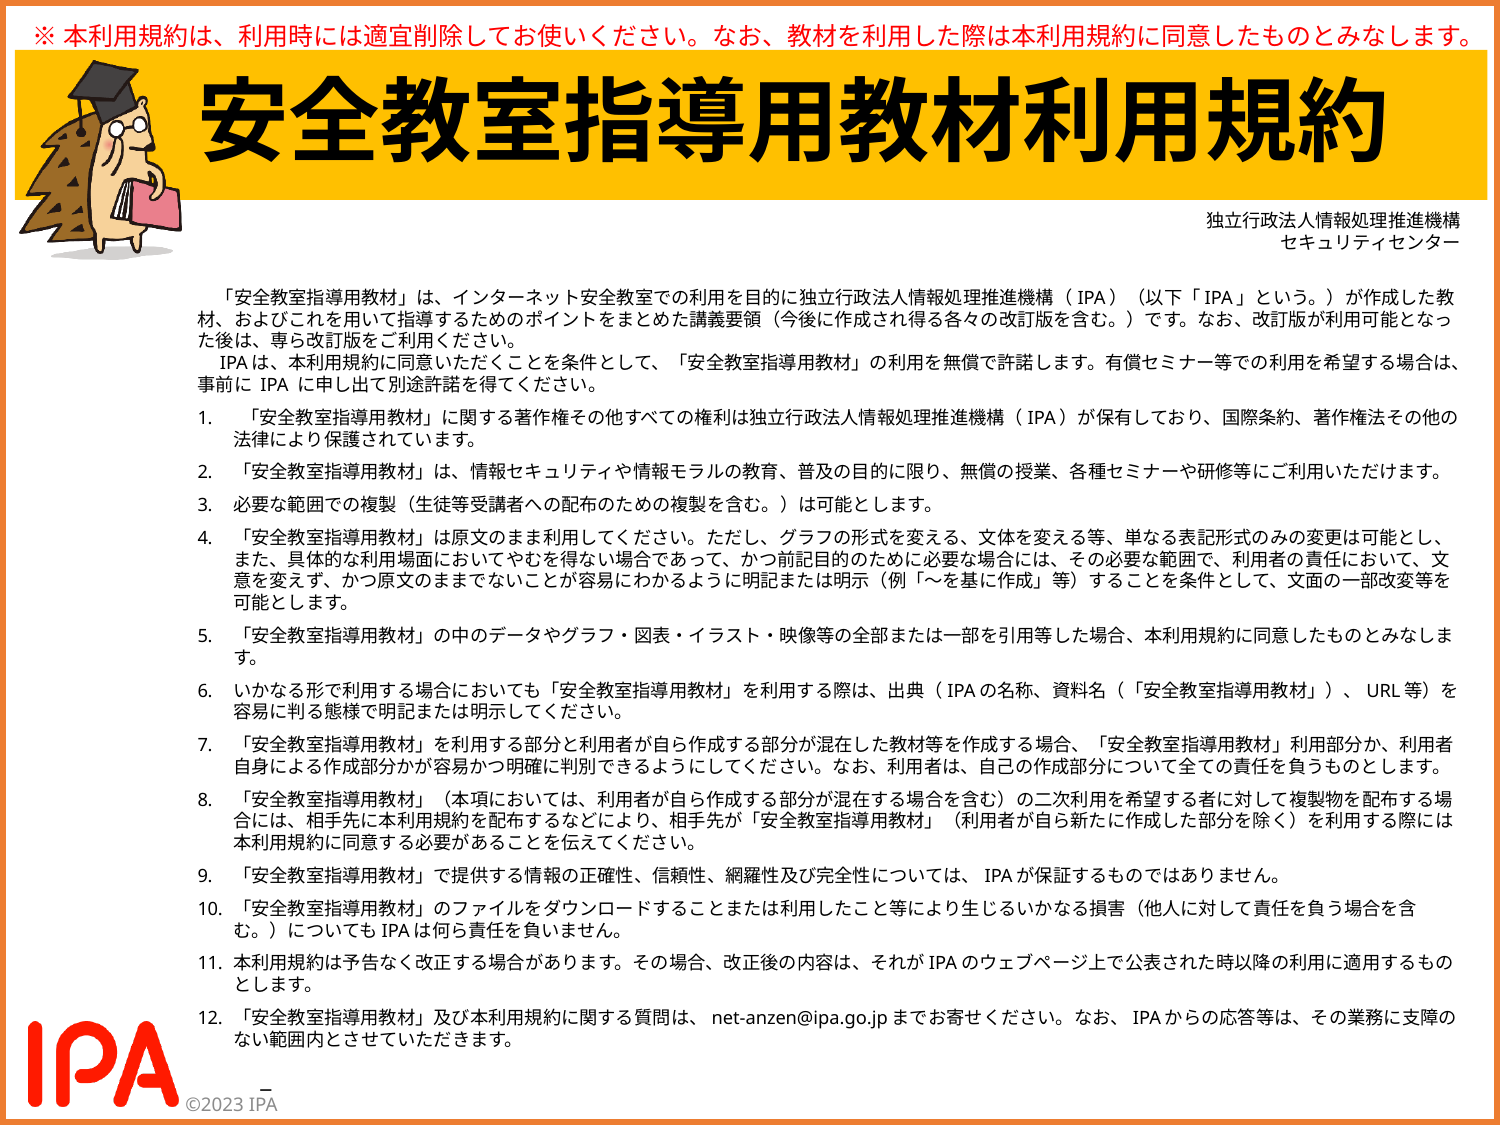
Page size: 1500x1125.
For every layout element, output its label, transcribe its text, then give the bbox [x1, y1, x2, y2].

picture [19, 60, 182, 260]
text_box ※本利用規約は、利用時には適宜削除してお使いください。なお、教材を利用した際は本利用規約に同意したものとみなします。 [18, 13, 1477, 59]
list 独立行政法人情報処理推進機構 セキュリティセンター 「安全教室指導用教材」は、インターネット安全教室での利用を目的に独立行政法人情報処理推進機構（IPA）（以下「IPA」という。）が作成した教材、およびこれを用いて指導するためのポイントをまとめた講義要領（今後に作成され得る各々の改訂版を含む。）です。なお、改訂版が利用可能となった後は、専ら改訂版をご利用ください。 IPAは、本利用規約に同意いただくことを条件として、「安全教室指導用教材」の利用を無償で許諾します。有償セミナー等での利用を希望する場合は、事前に IPA に申し出て別途許諾を得てください。 「安全教室指導用教材」に関する著作権その他すべての権利は独立行政法人情報処理推進機構（IPA）が保有しており、国際条約、著作権法その他の法律により保護されています。 「安全教室指導用教材」は、情報セキュリティや情報モラルの教育、普及の目的に限り、無償の授業、各種セミナーや研修等にご利用いただけます。 必要な範囲での複製（生徒等受講者への配布のための複製を含む。）は可能とします。 「安全教室指導用教材」は原文のまま利用してください。ただし、グラフの形式を変える、文体を変える等、単なる表記形式のみの変更は可能とし、また、具体的な利用場面においてやむを得ない場合であって、かつ前記目的のために必要な場合には、その必要な範囲で、利用者の責任において、文意を変えず、かつ原文のままでないことが容易にわかるように明記または明示（例「～を基に作成」等）することを条件として、文面の一部改変等を可能とします。 「安全教室指導用教材」の中のデータやグラフ・図表・イラスト・映像等の全部または一部を引用等した場合、本利用規約に同意したものとみなします。 いかなる形で利用する場合においても「安全教室指導用教材」を利用する際は、出典（IPAの名称、資料名（「安全教室指導用教材」）、URL等）を容易に判る態様で明記または明示してください。 「安全教室指導用教材」を利用する部分と利用者が自ら作成する部分が混在した教材等を作成する場合、「安全教室指導用教材」利用部分か、利用者自身による作成部分かが容易かつ明確に判別できるようにしてください。なお、利用者は、自己の作成部分について全ての責任を負うものとします。 「安全教室指導用教材」（本項においては、利用者が自ら作成する部分が混在する場合を含む）の二次利用を希望する者に対して複製物を配布する場合には、相手先に本利用規約を配布するなどにより、相手先が「安全教室指導用教材」（利用者が自ら新たに作成した部分を除く）を利用する際には本利用規約に同意する必要があることを伝えてください。 「安全教室指導用教材」で提供する情報の正確性、信頼性、網羅性及び完全性については、IPAが保証するものではありません。 「安全教室指導用教材」のファイルをダウンロードすることまたは利用したこと等により生じるいかなる損害（他人に対して責任を負う場合を含む。）についてもIPAは何ら責任を負いません。 本利用規約は予告なく改正する場合があります。その場合、改正後の内容は、それがIPAのウェブページ上で公表された時以降の利用に適用するものとします。 「安全教室指導用教材」及び本利用規約に関する質問は、net-anzen@ipa.go.jpまでお寄せください。なお、IPAからの応答等は、その業務に支障のない範囲内とさせていただきます。 [182, 202, 1477, 1089]
title 安全教室指導用教材利用規約 [182, 60, 1488, 190]
picture [28, 1021, 179, 1107]
